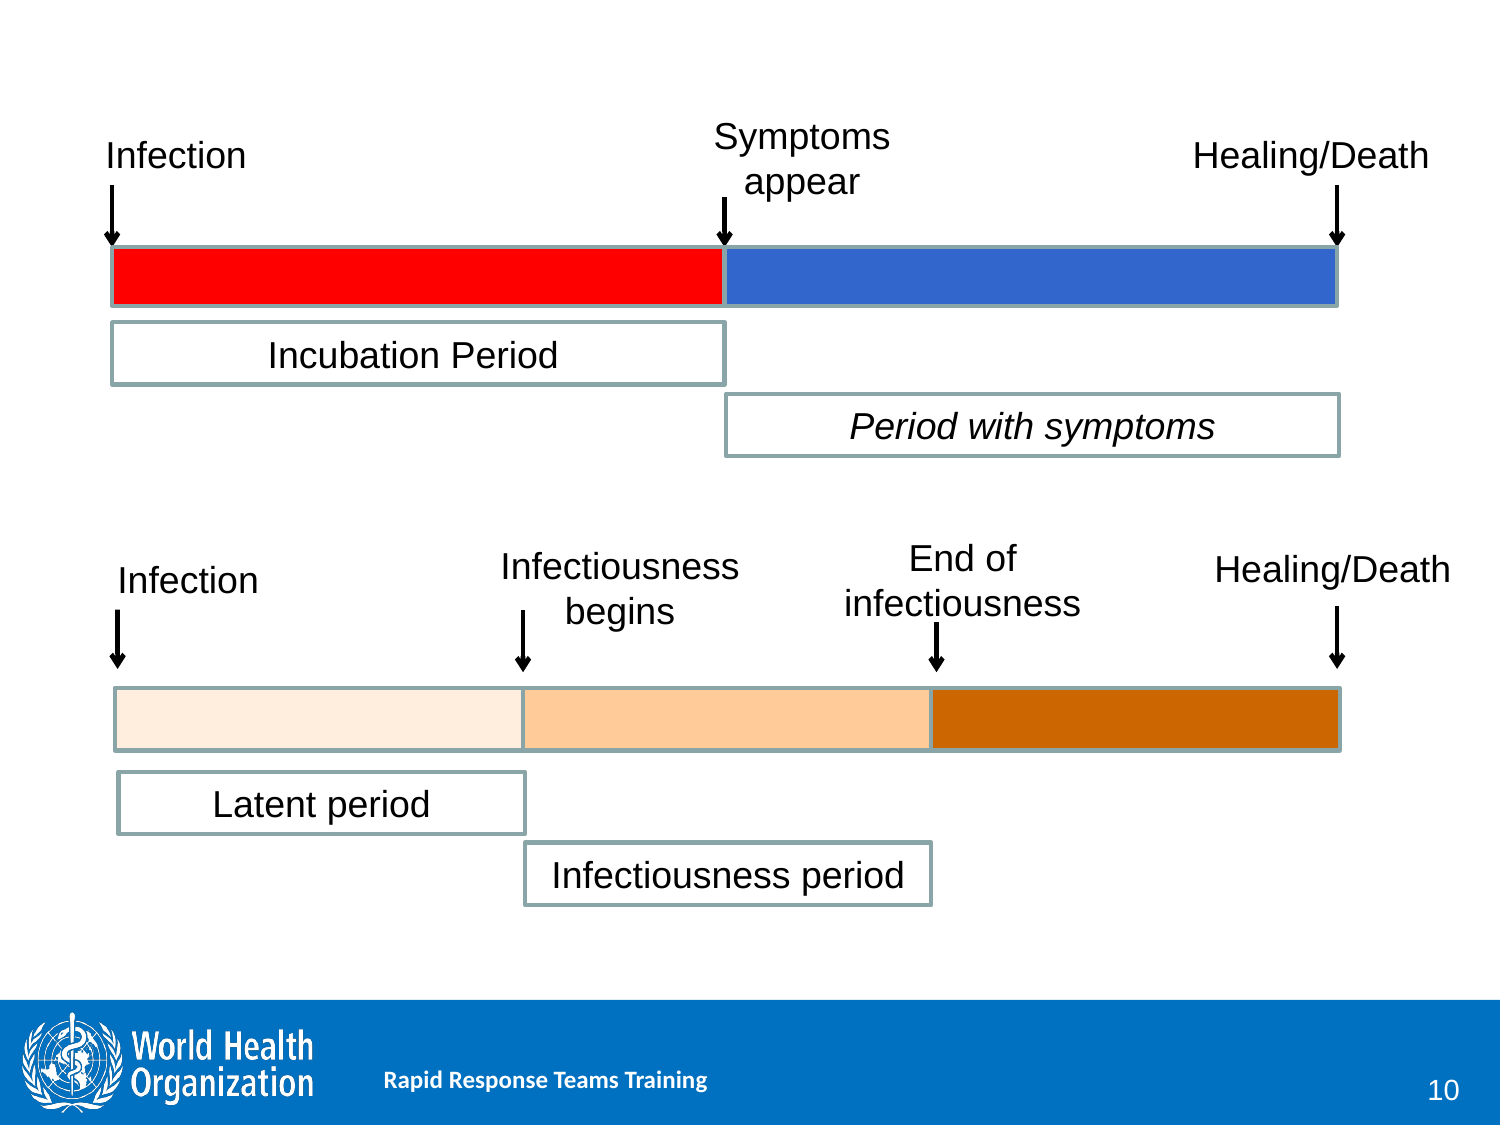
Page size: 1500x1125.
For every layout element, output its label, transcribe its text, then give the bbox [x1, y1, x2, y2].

text_box Infection [49, 120, 303, 186]
text_box End of infectiousness [783, 533, 1142, 624]
picture [21, 1012, 313, 1113]
text_box [525, 686, 933, 753]
text_box Symptoms appear [675, 123, 929, 190]
text_box Infectiousness begins [441, 542, 799, 632]
text_box Infectiousness period [523, 840, 933, 907]
text_box Healing/Death [1161, 120, 1461, 187]
text_box [113, 686, 525, 753]
text_box Healing/Death [1183, 535, 1482, 601]
text_box Incubation Period [110, 320, 727, 387]
slide_number 10 [1374, 1063, 1475, 1124]
text_box Latent period [116, 770, 527, 836]
text_box [727, 245, 1339, 308]
text_box [933, 686, 1342, 753]
text_box [110, 245, 727, 308]
text_box Infection [61, 545, 315, 612]
text_box Period with symptoms [724, 392, 1341, 458]
